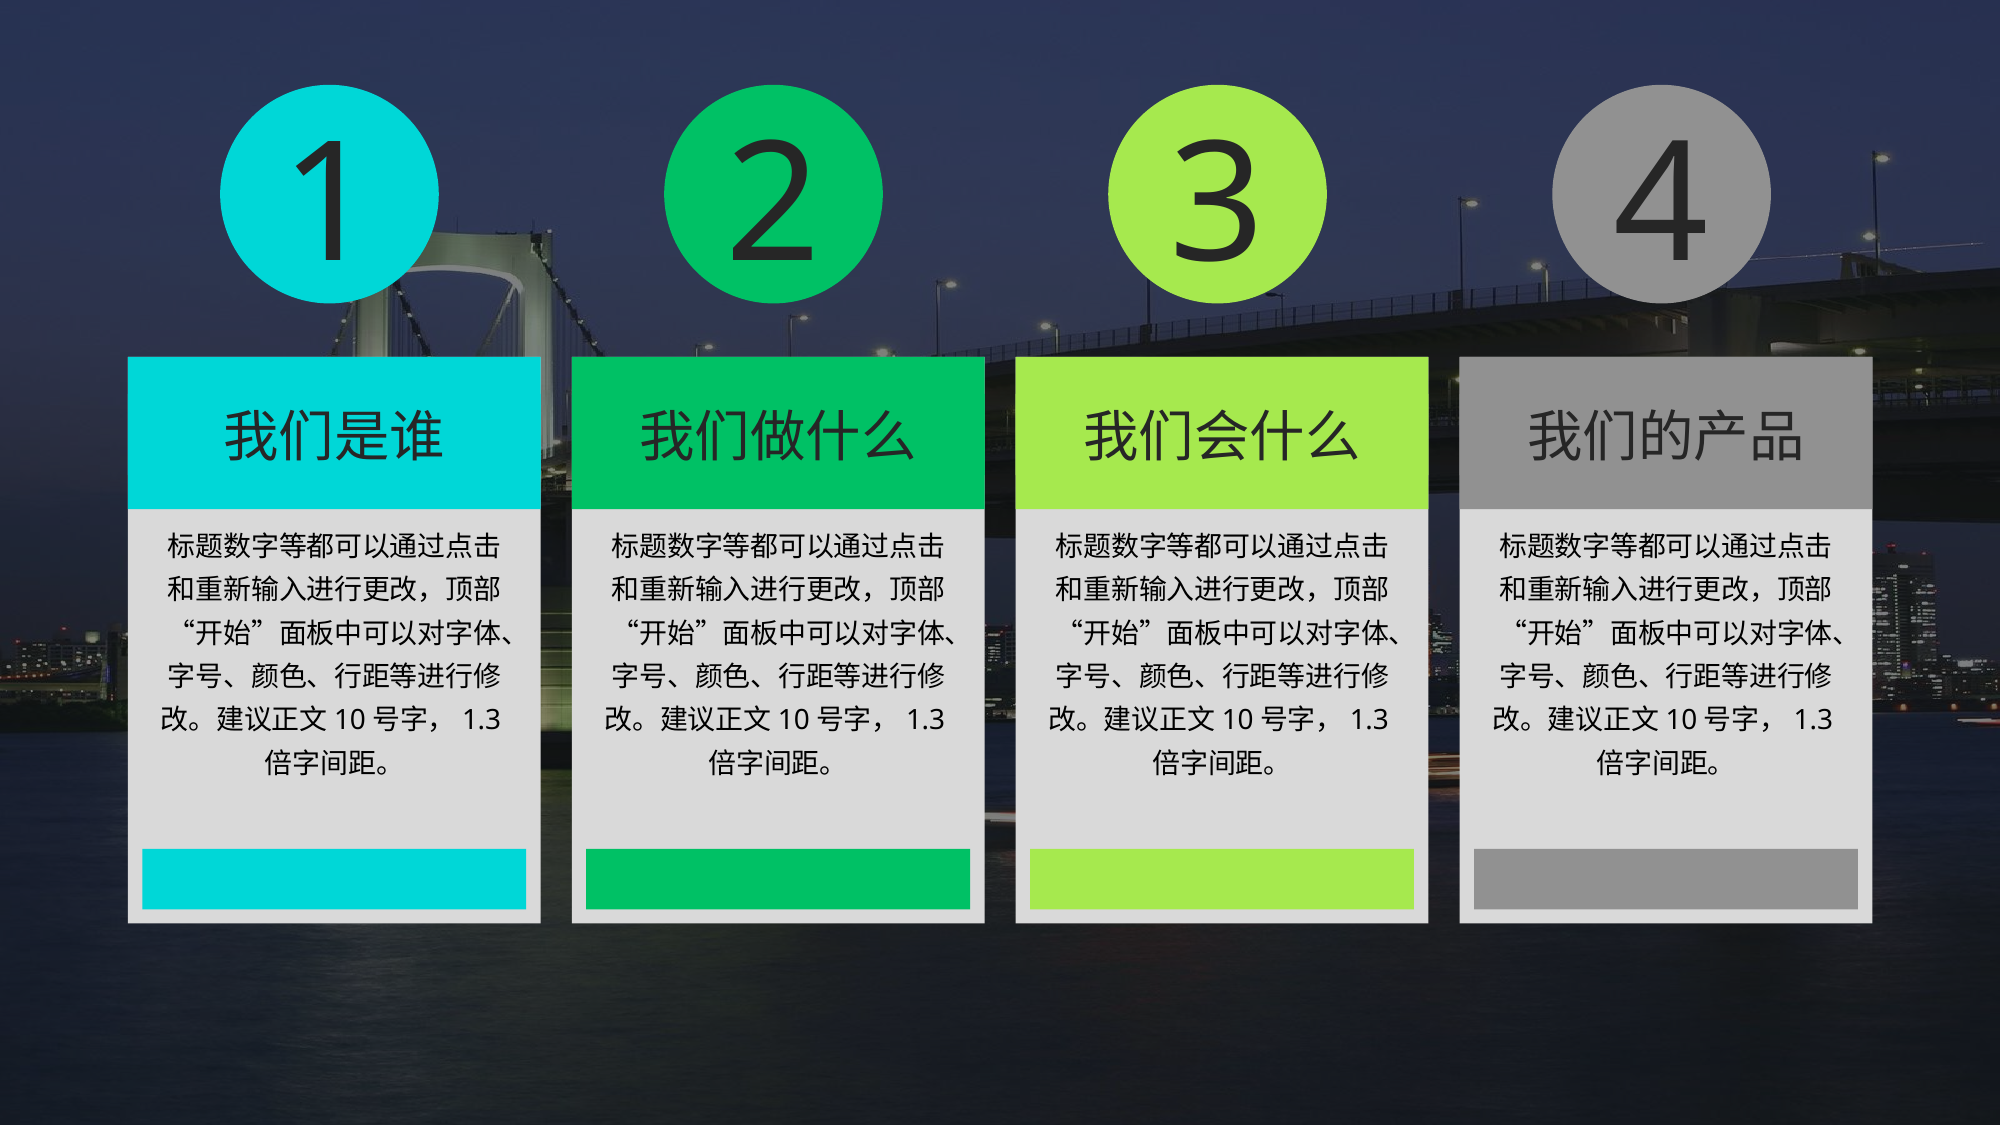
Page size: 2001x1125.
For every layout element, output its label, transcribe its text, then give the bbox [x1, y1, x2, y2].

text_box [1015, 510, 1429, 924]
text_box 标题数字等都可以通过点击和重新输入进行更改，顶部“开始”面板中可以对字体、字号、颜色、行距等进行修改。建议正文10号字，1.3倍字间距。 [1030, 511, 1414, 787]
text_box 标题数字等都可以通过点击和重新输入进行更改，顶部“开始”面板中可以对字体、字号、颜色、行距等进行修改。建议正文10号字，1.3倍字间距。 [142, 511, 527, 787]
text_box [571, 356, 985, 510]
text_box [571, 510, 985, 924]
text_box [127, 356, 541, 510]
text_box [586, 848, 971, 910]
text_box [1473, 848, 1858, 910]
text_box 3 [1107, 84, 1328, 304]
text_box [1459, 356, 1873, 510]
text_box [1030, 848, 1414, 910]
text_box 2 [663, 84, 884, 304]
text_box [142, 848, 527, 910]
text_box 1 [219, 84, 440, 304]
text_box 标题数字等都可以通过点击和重新输入进行更改，顶部“开始”面板中可以对字体、字号、颜色、行距等进行修改。建议正文10号字，1.3倍字间距。 [1474, 511, 1858, 787]
text_box 4 [1551, 84, 1772, 304]
text_box 标题数字等都可以通过点击和重新输入进行更改，顶部“开始”面板中可以对字体、字号、颜色、行距等进行修改。建议正文10号字，1.3倍字间距。 [586, 511, 971, 787]
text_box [1015, 356, 1429, 510]
text_box [127, 510, 541, 924]
text_box [1459, 510, 1873, 924]
